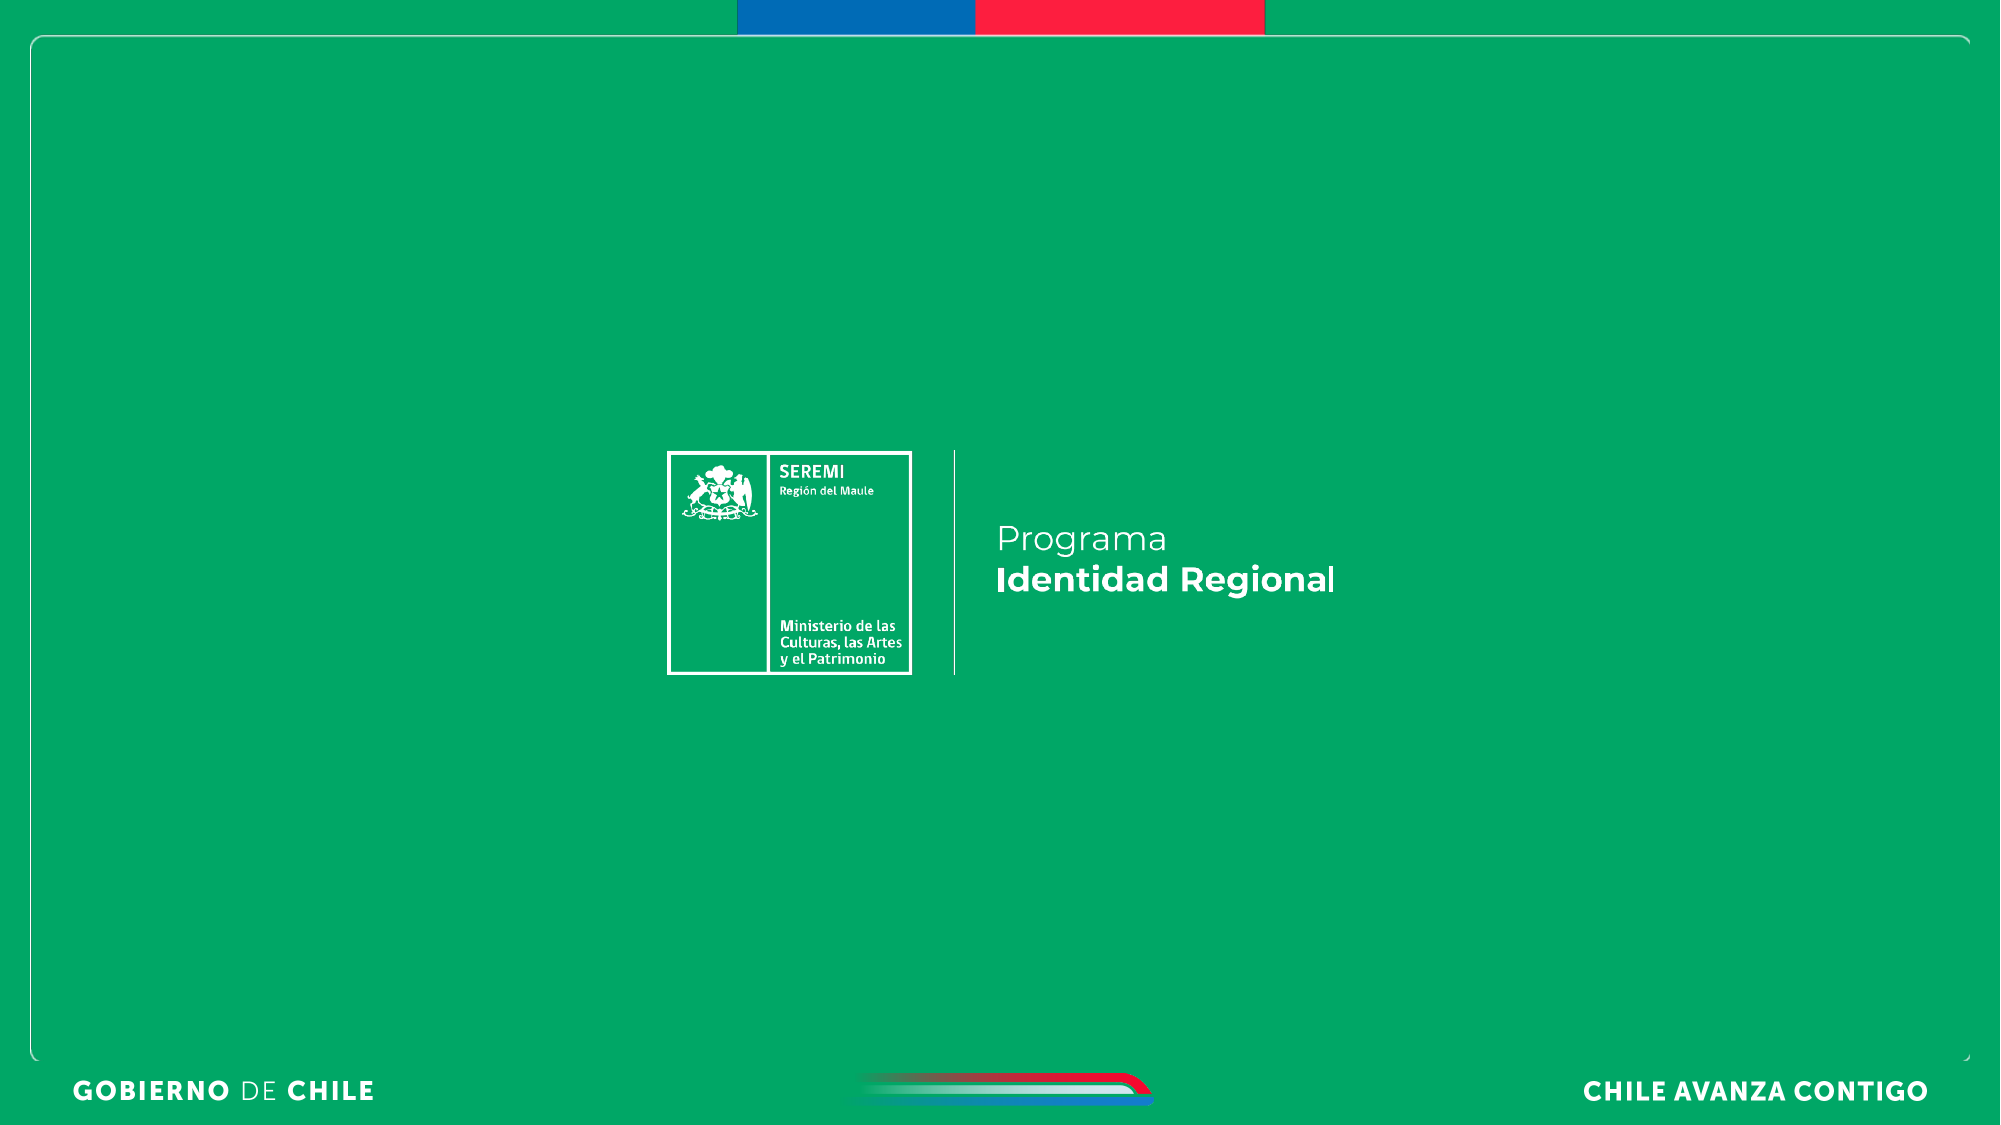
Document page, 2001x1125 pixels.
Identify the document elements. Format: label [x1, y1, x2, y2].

picture [69, 1073, 1931, 1112]
